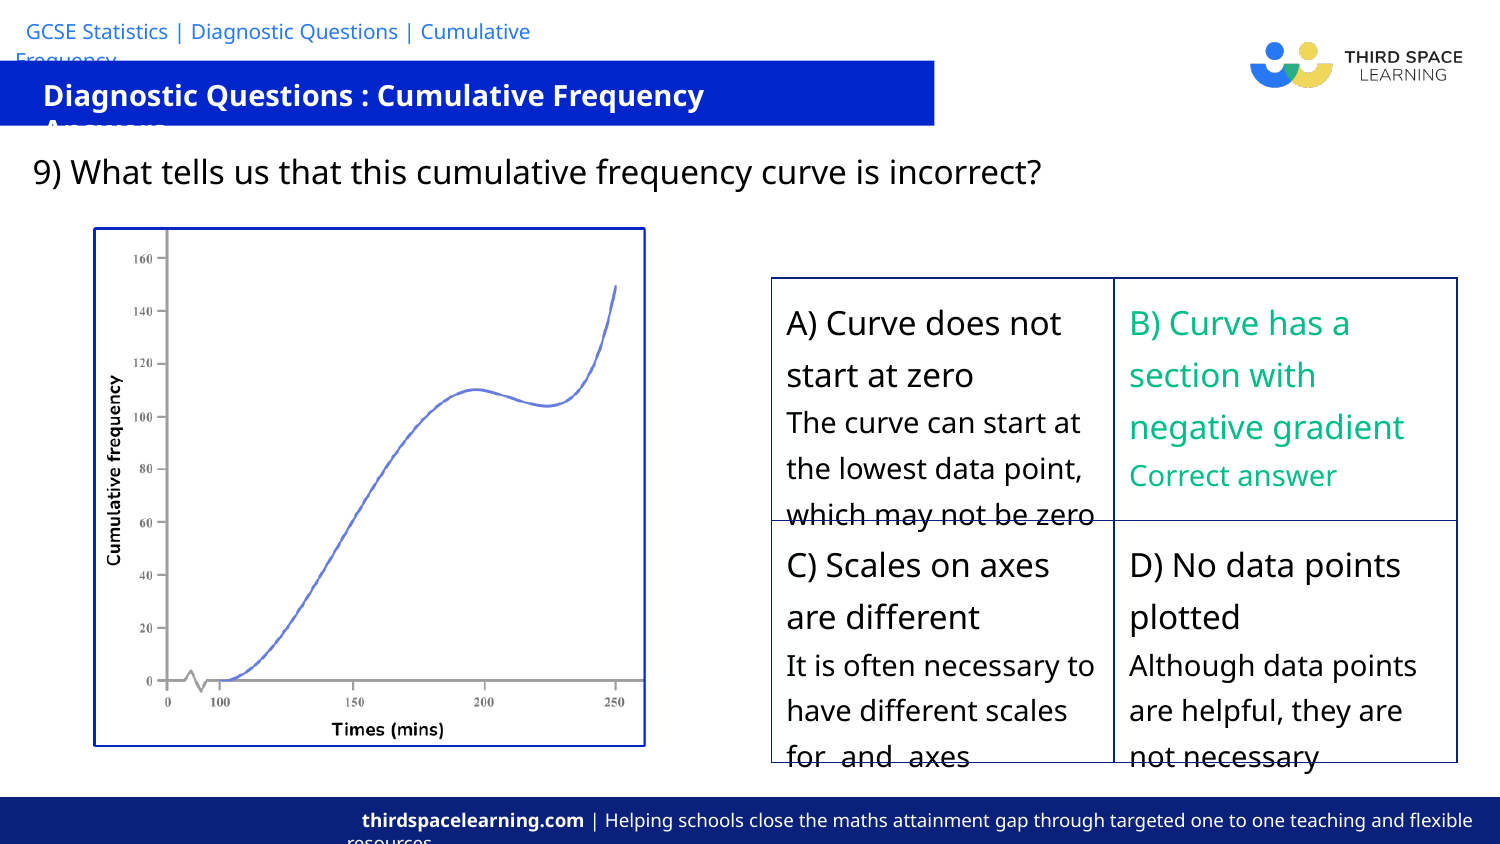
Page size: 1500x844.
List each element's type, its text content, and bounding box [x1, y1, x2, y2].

table_header 9) What tells us that this cumulative frequency curve is incorrect? [19, 142, 1474, 206]
text_box Diagnostic Questions : Cumulative Frequency Answers [27, 61, 833, 162]
picture [1250, 33, 1465, 99]
picture [92, 227, 647, 748]
